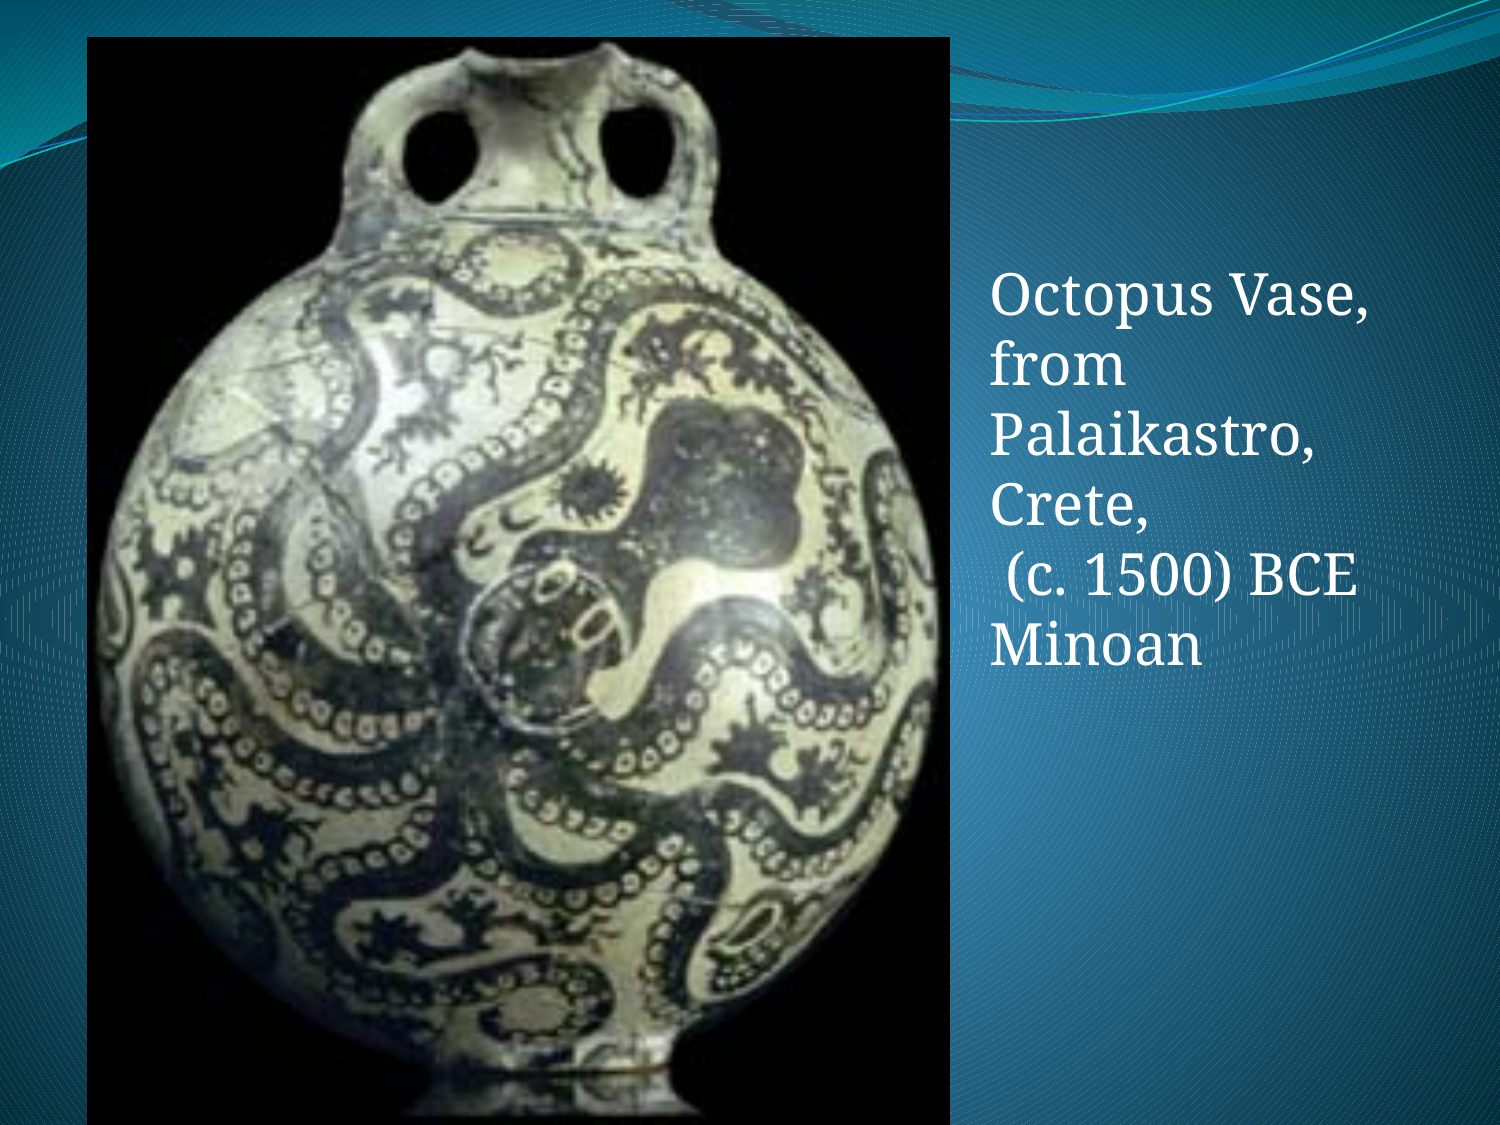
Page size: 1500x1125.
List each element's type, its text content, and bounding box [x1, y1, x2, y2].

text_box Octopus Vase, from Palaikastro, Crete, (c. 1500) BCE Minoan [975, 249, 1450, 685]
picture [87, 37, 951, 1125]
